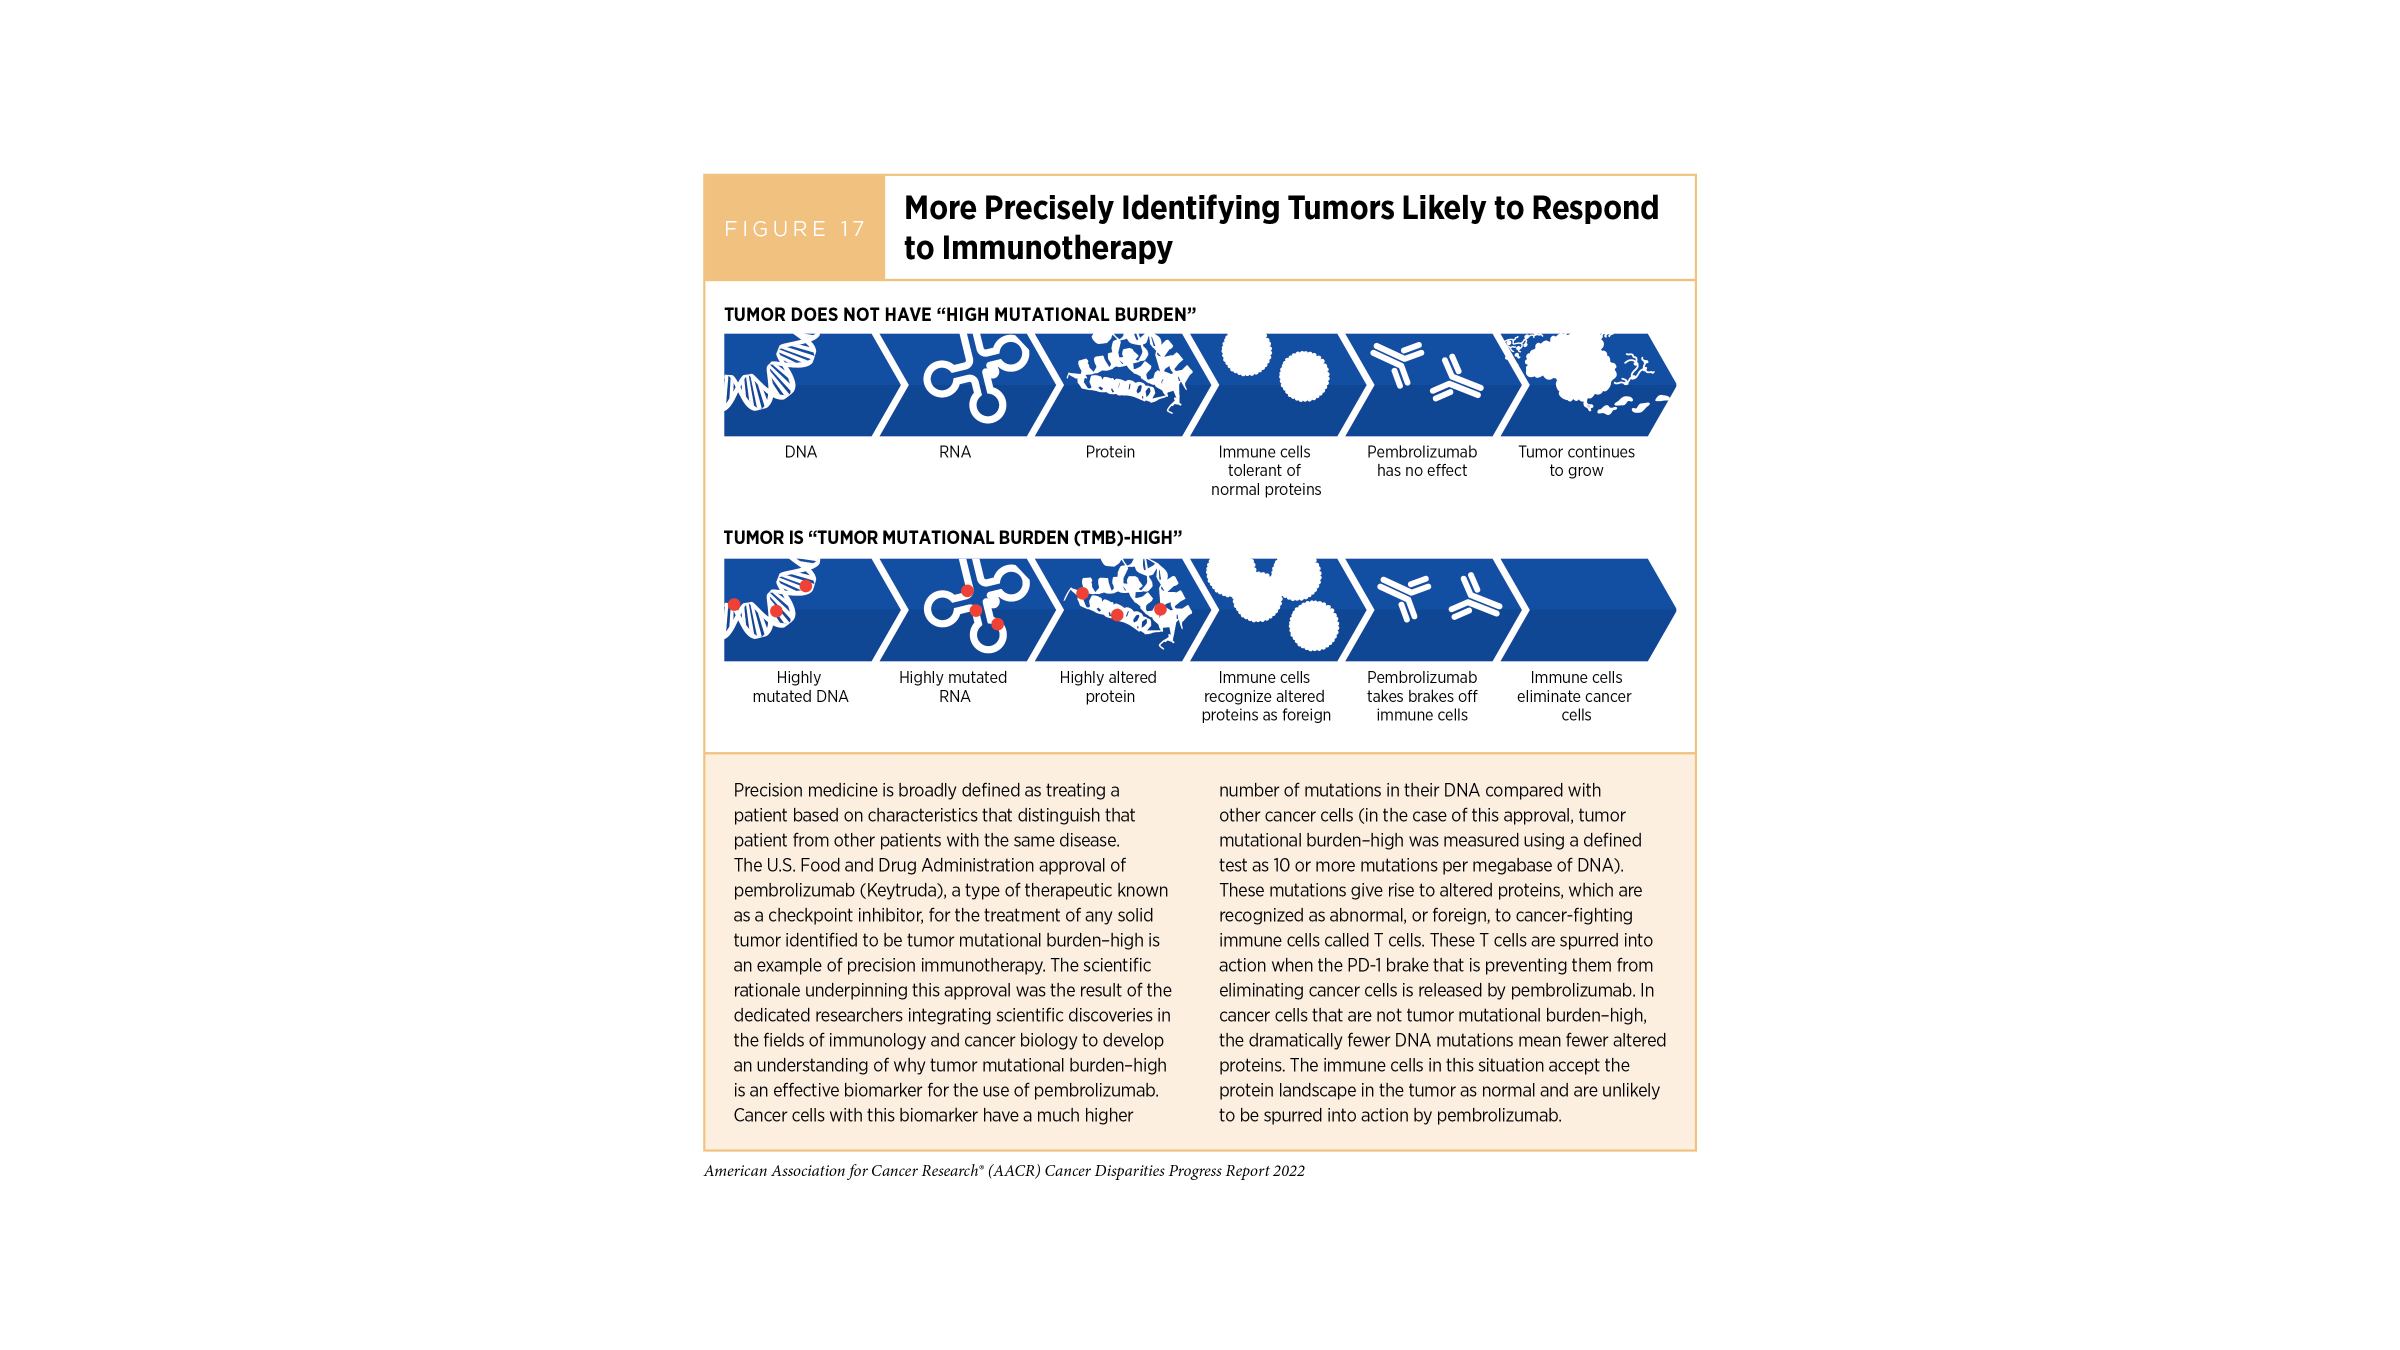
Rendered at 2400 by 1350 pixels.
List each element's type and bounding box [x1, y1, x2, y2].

picture [684, 155, 1716, 1195]
